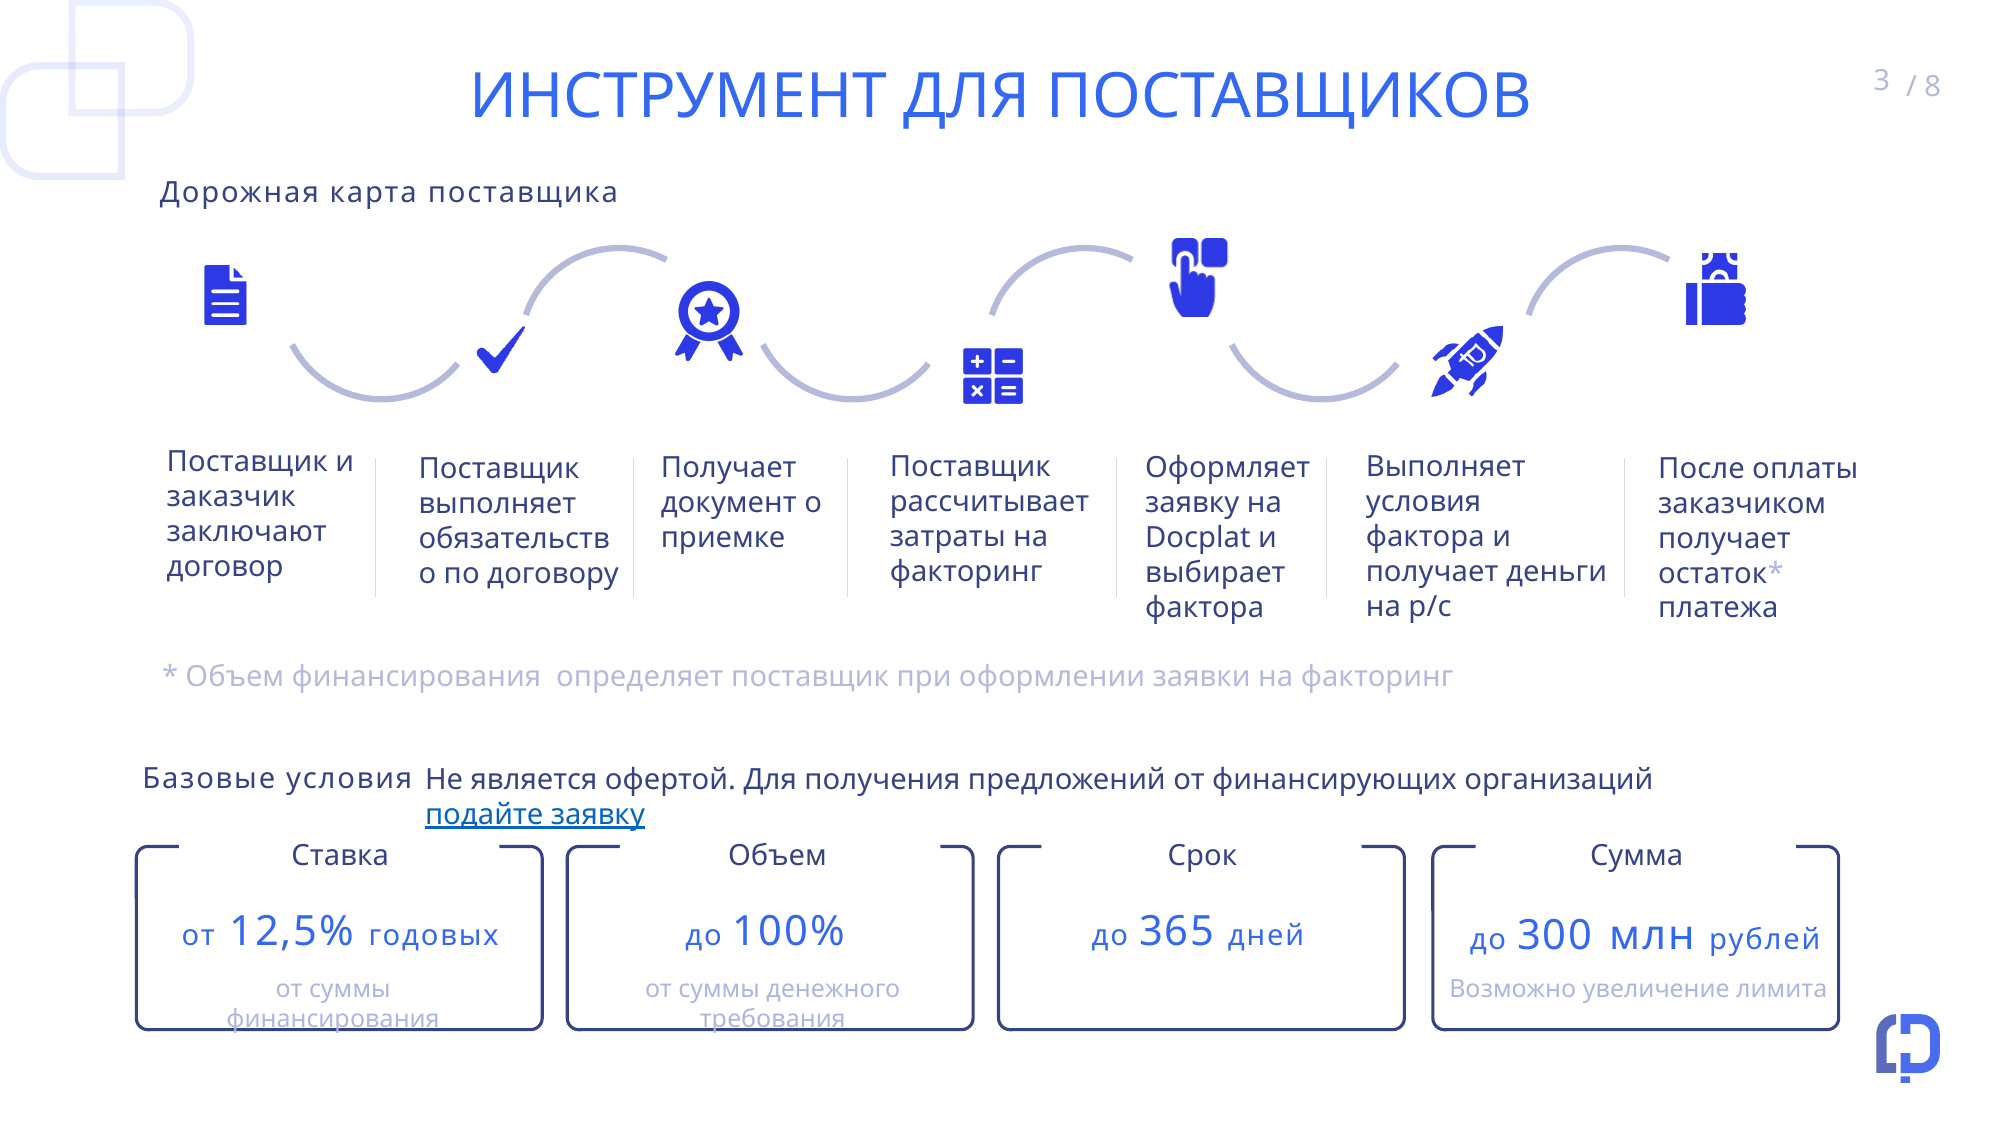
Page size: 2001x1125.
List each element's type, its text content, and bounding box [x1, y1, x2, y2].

text_box до 365 дней [1008, 902, 1395, 954]
text_box [997, 845, 1406, 1031]
title ИНСТРУМЕНТ ДЛЯ ПОСТАВЩИКОВ [2, 29, 2000, 165]
text_box Срок [1041, 843, 1362, 879]
text_box от суммы финансирования [155, 965, 511, 1040]
text_box Базовые условия [140, 757, 410, 795]
text_box Дорожная карта поставщика [158, 171, 1533, 209]
text_box [1431, 1010, 1840, 1031]
text_box [135, 845, 544, 1031]
picture [1722, 253, 1751, 325]
picture [191, 265, 256, 325]
text_box от 12,5% годовых [148, 902, 530, 954]
text_box Не является офертой. Для получения предложений от финансирующих организаций подайте заявку [410, 752, 1804, 843]
text_box Поставщик выполняет обязательство по договору [403, 442, 641, 597]
text_box Ставка [179, 829, 500, 879]
text_box до 100% [576, 902, 963, 954]
text_box от суммы денежного требования [562, 965, 984, 1040]
text_box Оформляет заявку на Docplat и выбирает фактора [1130, 442, 1345, 631]
text_box Выполняет условия фактора и получает деньги на р/с [1351, 442, 1623, 630]
text_box Поставщик рассчитывает затраты на факторинг [874, 442, 1130, 595]
text_box [1431, 845, 1840, 965]
picture [473, 322, 528, 377]
text_box Сумма [1475, 843, 1796, 879]
text_box Возможно увеличение лимита [1430, 965, 1853, 1010]
text_box [566, 845, 975, 965]
text_box Получает документ о приемке [646, 442, 874, 561]
text_box Объем [619, 843, 941, 879]
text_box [281, 205, 1722, 442]
text_box После оплаты заказчиком получает остаток* платежа [1643, 441, 1894, 632]
text_box Поставщик и заказчик заключают договор [151, 434, 403, 590]
text_box до 300 млн рублей [1450, 896, 1838, 959]
text_box * Объем финансирования определяет поставщик при оформлении заявки на факторинг [147, 649, 1583, 700]
